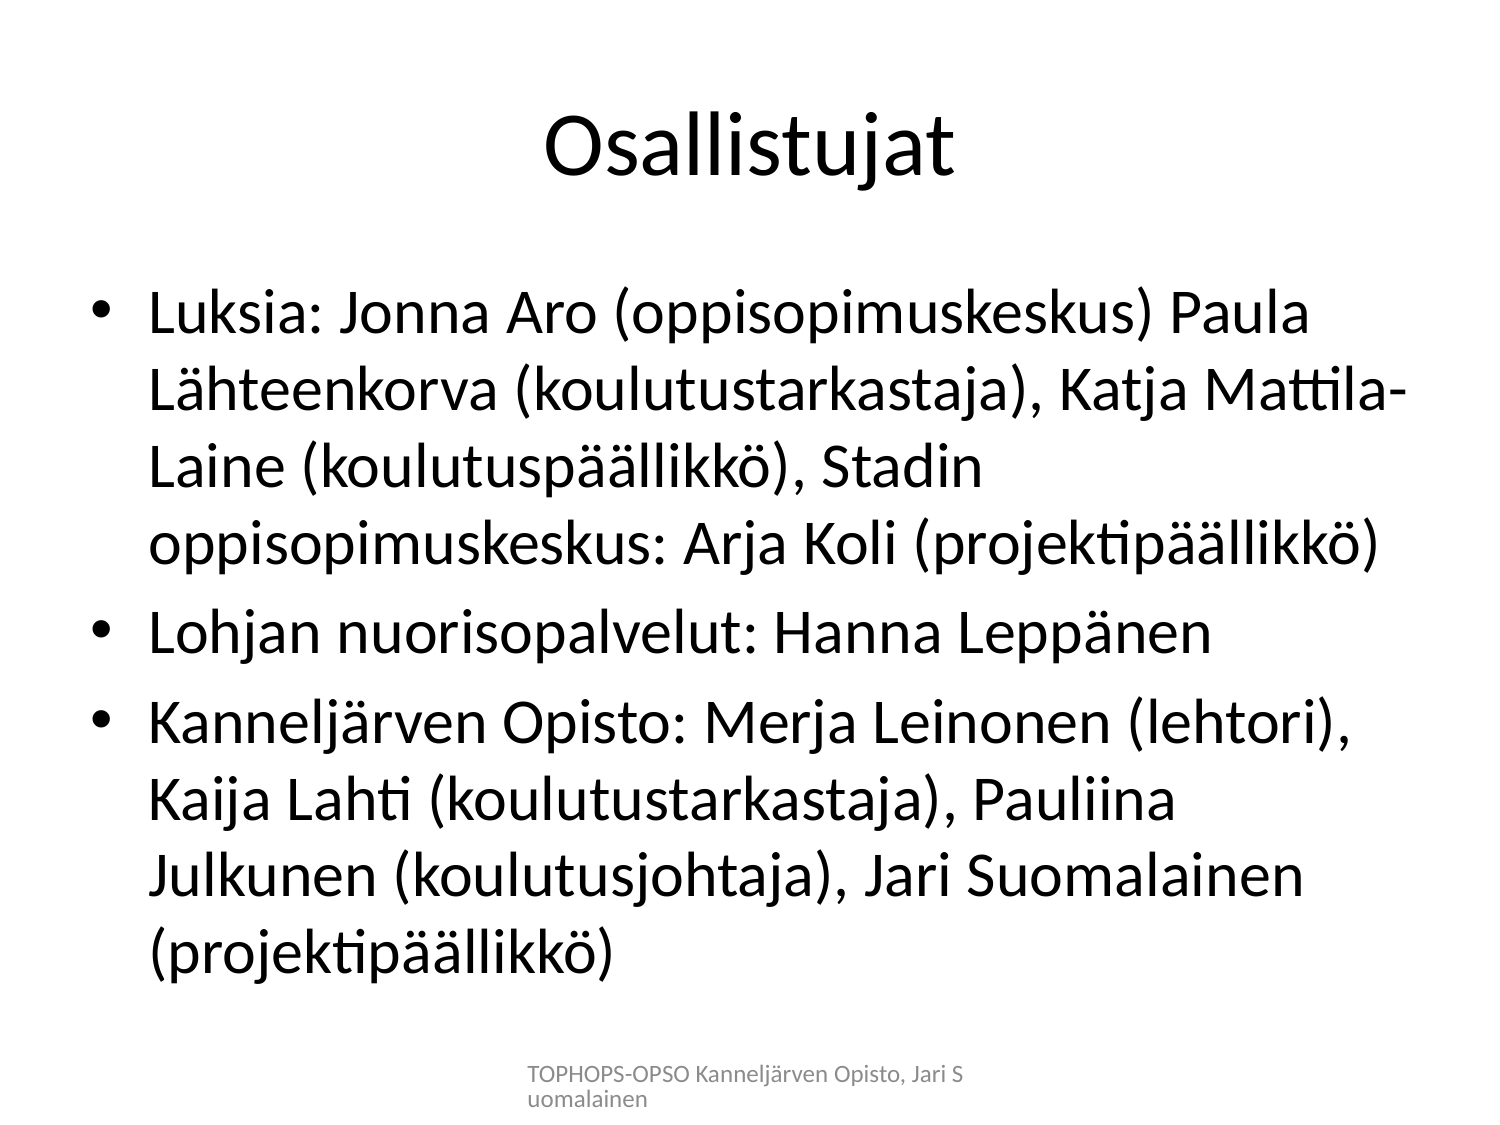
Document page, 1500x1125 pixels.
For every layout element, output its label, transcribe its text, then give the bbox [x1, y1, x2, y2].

footer TOPHOPS-OPSO Kanneljärven Opisto, Jari Suomalainen [512, 1042, 988, 1103]
list Luksia: Jonna Aro (oppisopimuskeskus) Paula Lähteenkorva (koulutustarkastaja), Katja Mattila-Laine (koulutuspäällikkö), Stadin oppisopimuskeskus: Arja Koli (projektipäällikkö) Lohjan nuorisopalvelut: Hanna Leppänen Kanneljärven Opisto: Merja Leinonen (lehtori), Kaija Lahti (koulutustarkastaja), Pauliina Julkunen (koulutusjohtaja), Jari Suomalainen (projektipäällikkö) [75, 262, 1425, 1005]
title Osallistujat [75, 45, 1425, 233]
